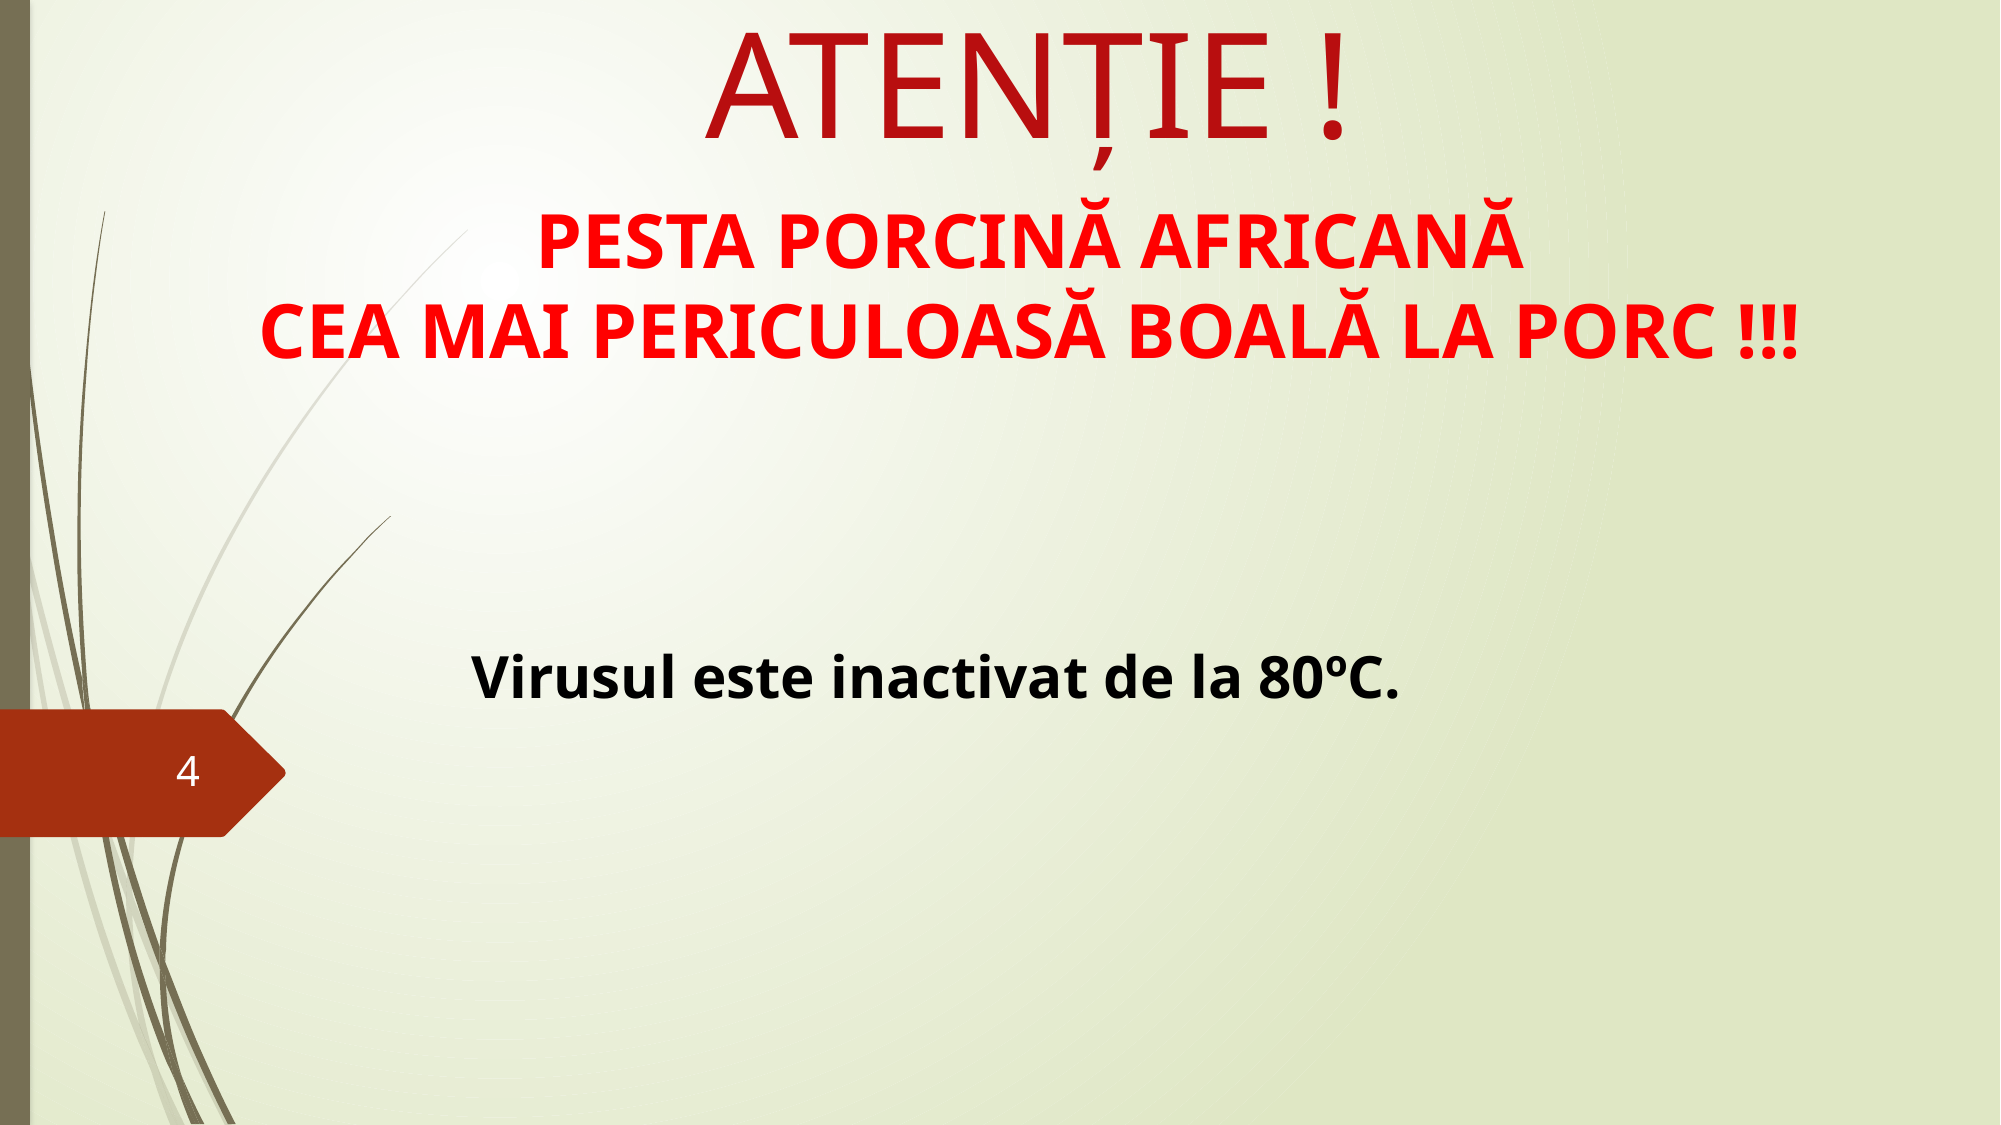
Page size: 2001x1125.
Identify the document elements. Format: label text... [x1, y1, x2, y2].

text_box PESTA PORCINĂ AFRICANĂ CEA MAI PERICULOASĂ BOALĂ LA PORC !!! [211, 193, 1849, 381]
slide_number 4 [87, 743, 216, 803]
text_box Virusul este inactivat de la 80ºC. [456, 517, 1964, 788]
text_box ATENȚIE ! [496, 3, 1562, 178]
